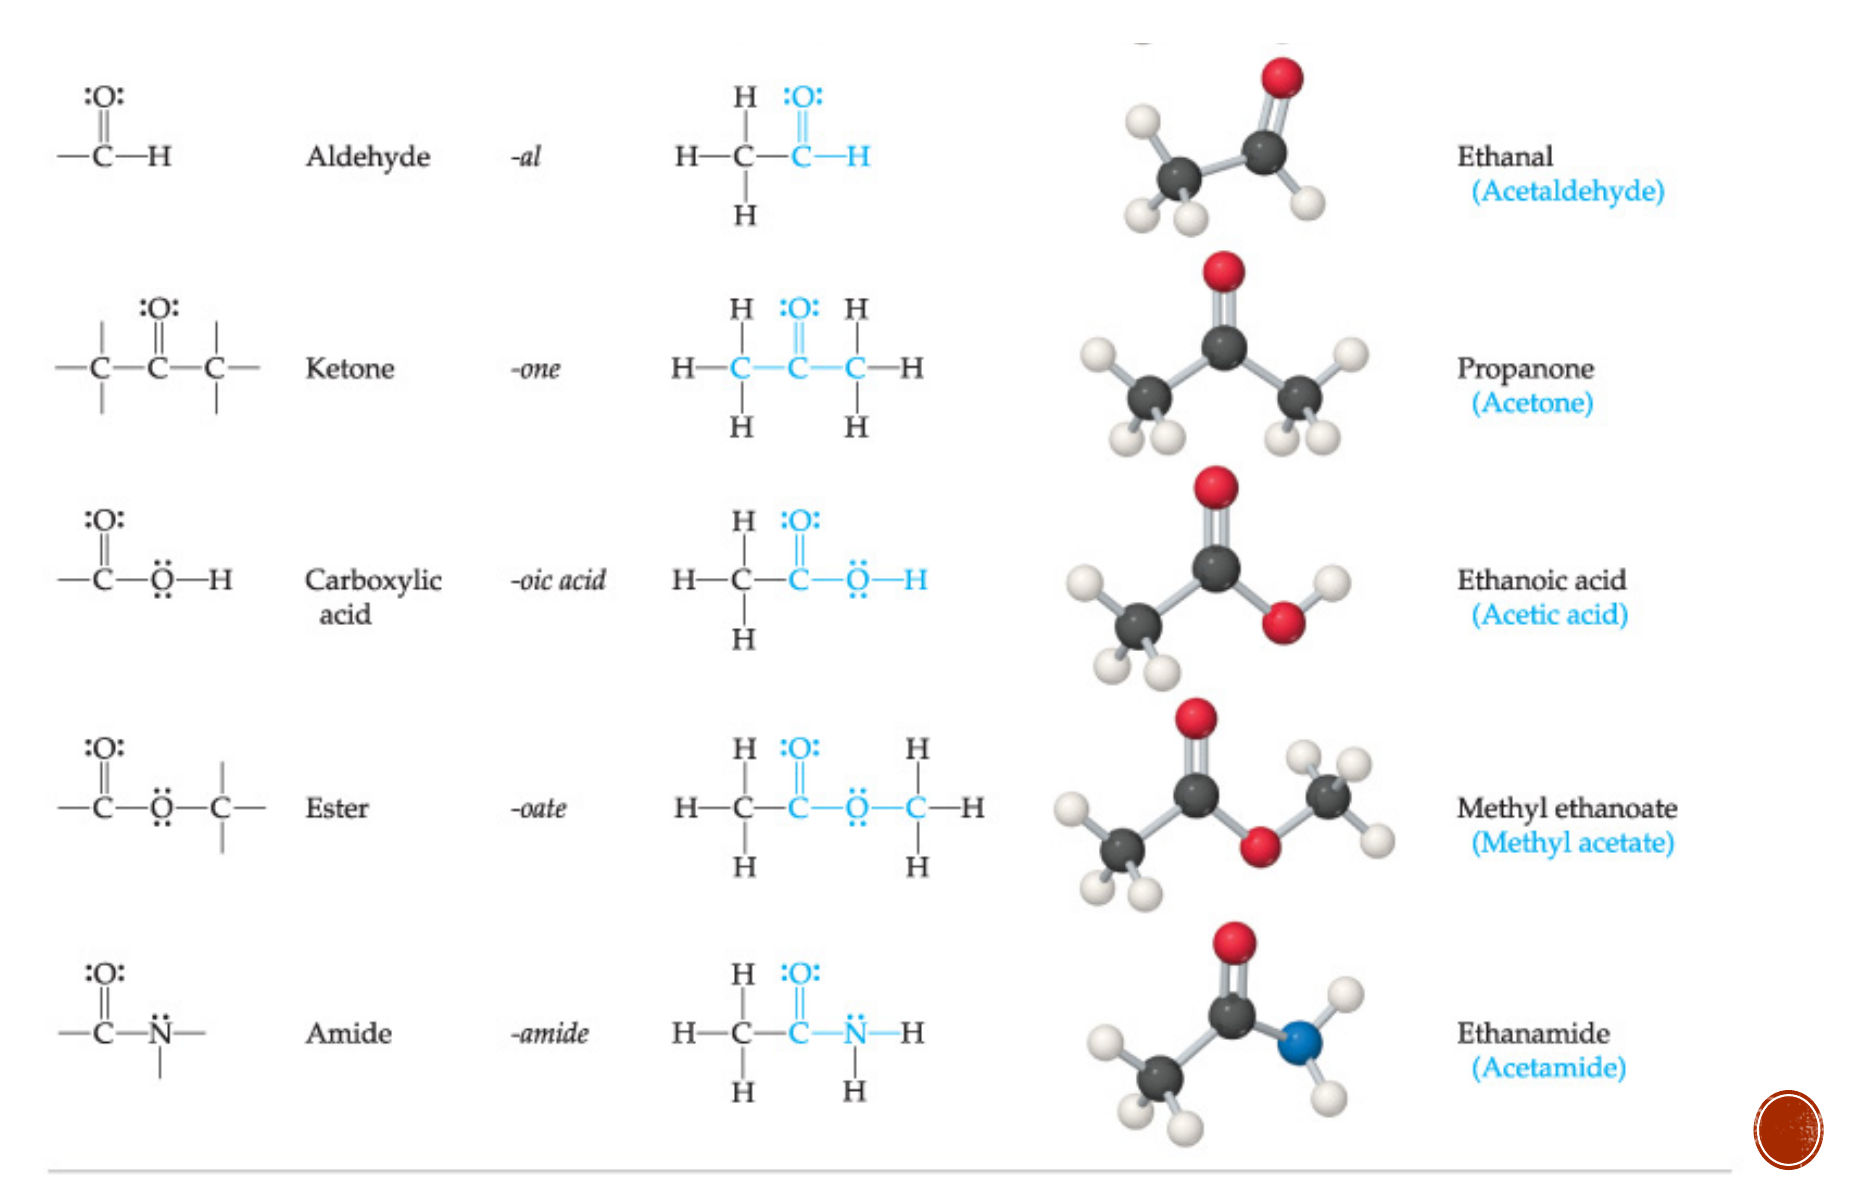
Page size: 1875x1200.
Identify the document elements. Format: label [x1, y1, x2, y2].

picture [27, 43, 1745, 1184]
